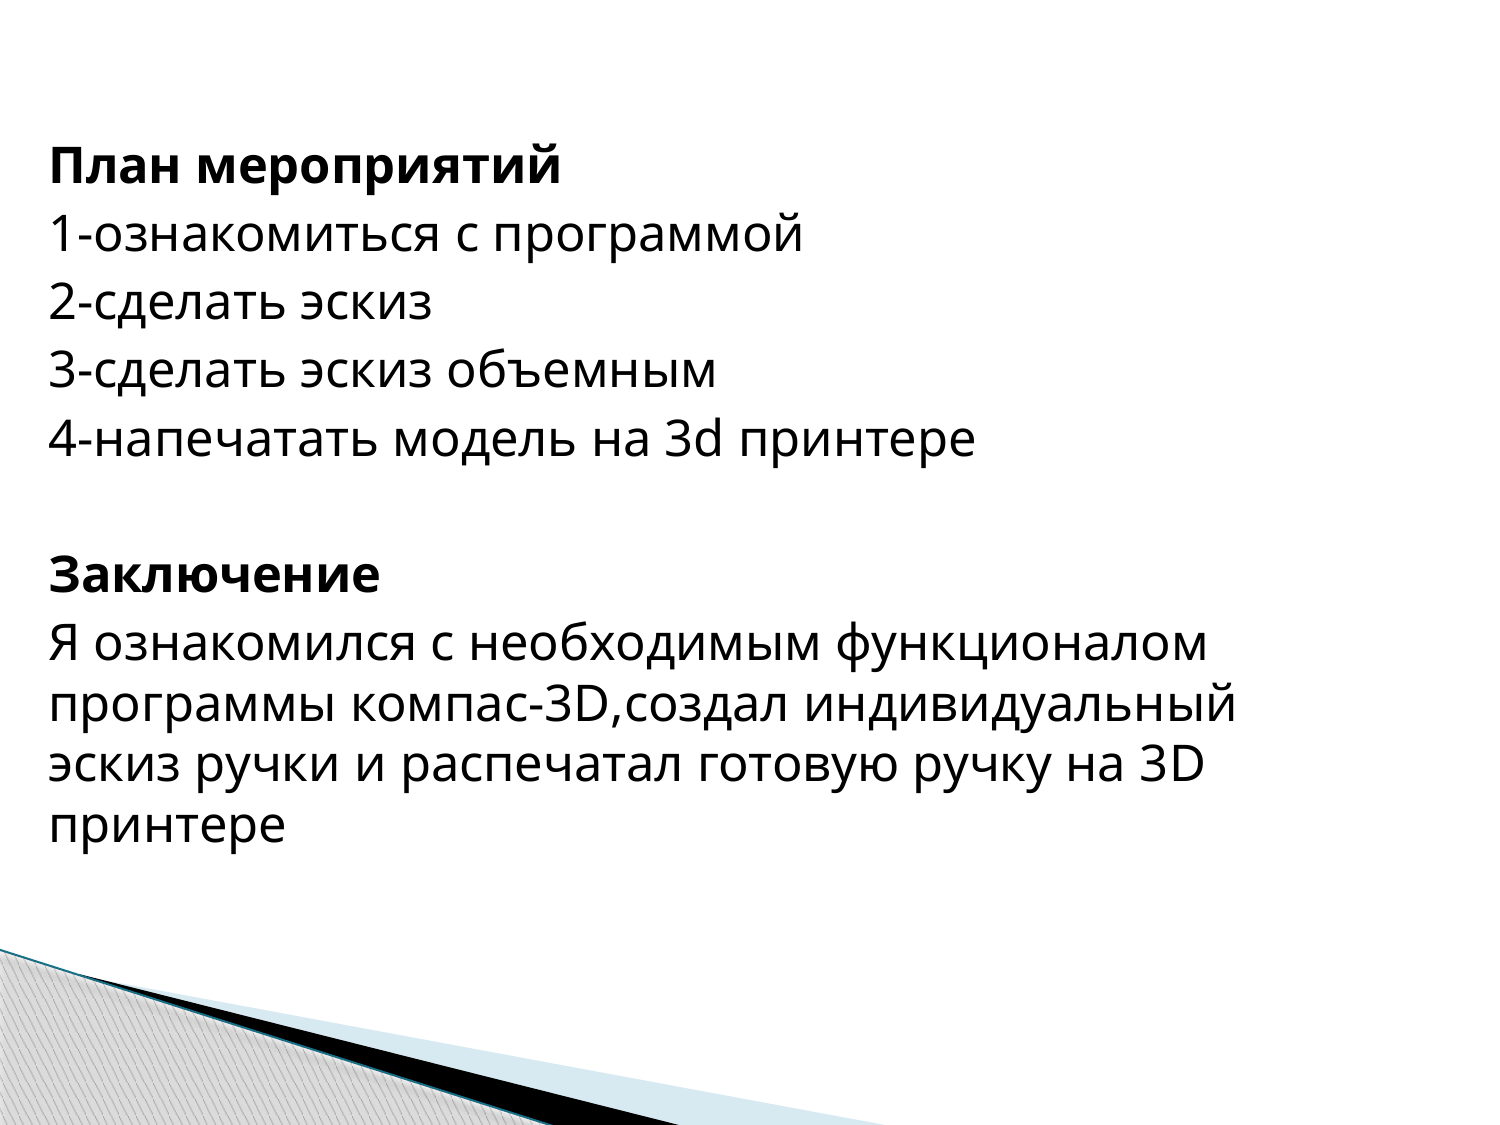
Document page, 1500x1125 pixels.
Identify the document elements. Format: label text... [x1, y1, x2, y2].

list План мероприятий 1-ознакомиться с программой 2-сделать эскиз 3-сделать эскиз объемным 4-напечатать модель на 3d принтере Заключение Я ознакомился с необходимым функционалом программы компас-3D,создал индивидуальный эскиз ручки и распечатал готовую ручку на 3D принтере [17, 125, 1368, 868]
